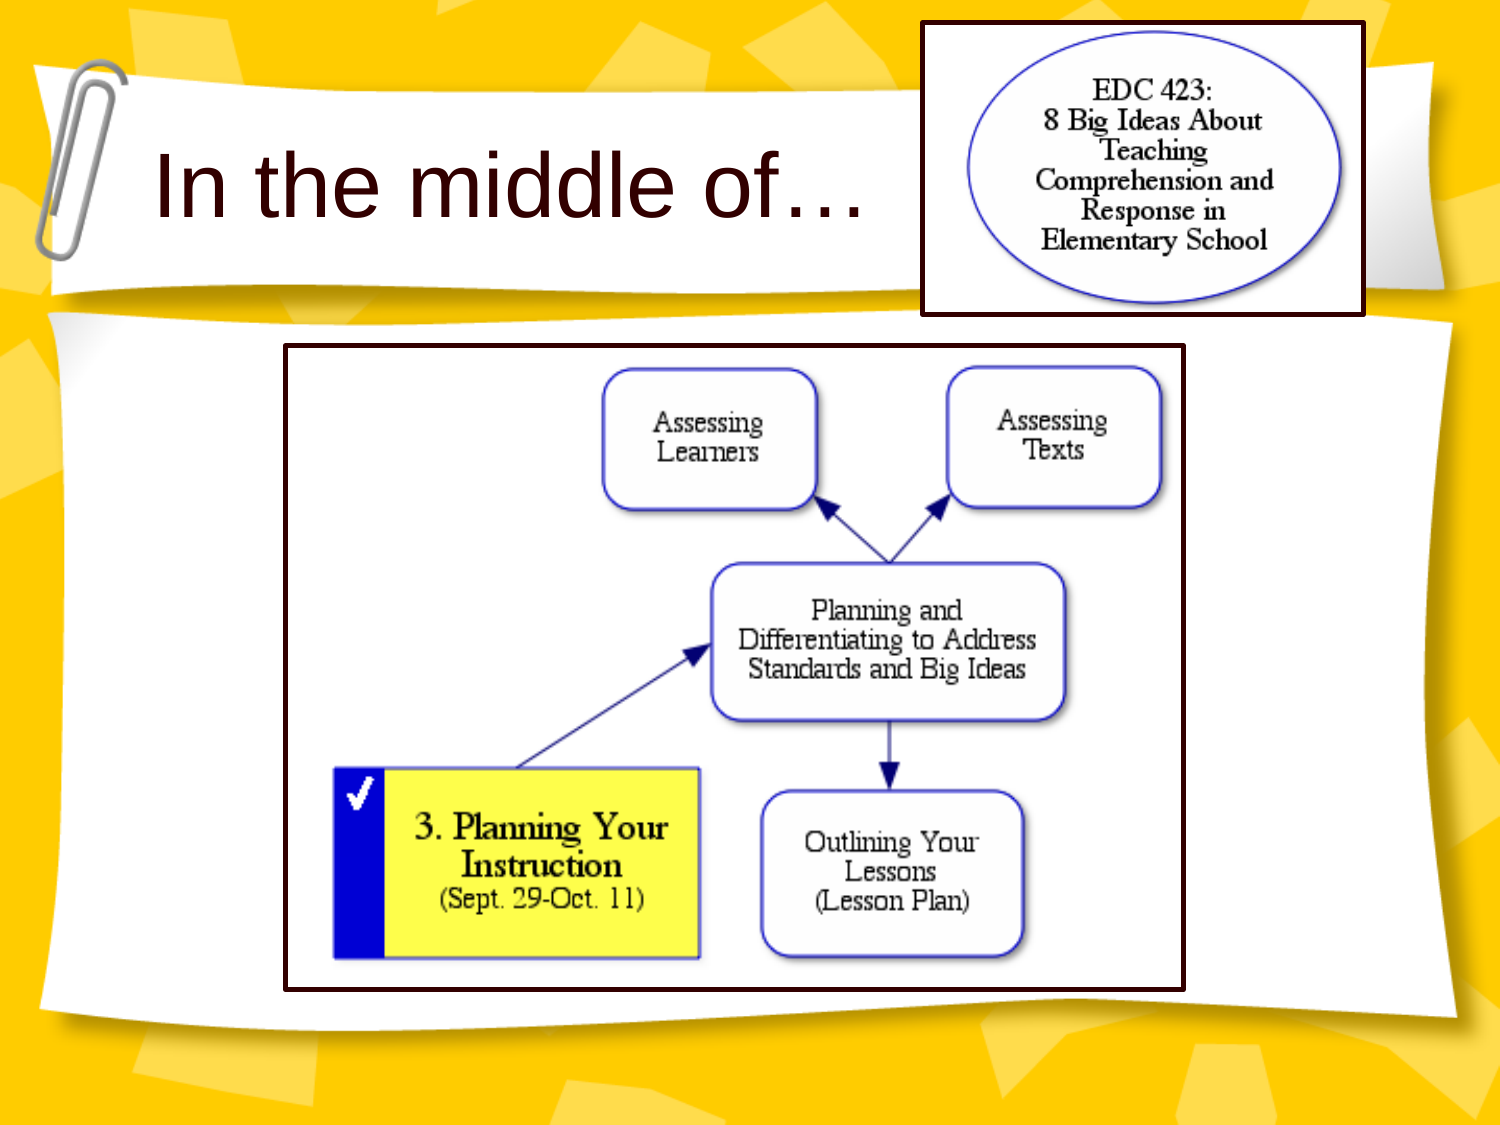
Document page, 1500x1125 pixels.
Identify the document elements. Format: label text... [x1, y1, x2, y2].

title In the middle of… [37, 87, 919, 276]
picture [0, 0, 1500, 1125]
